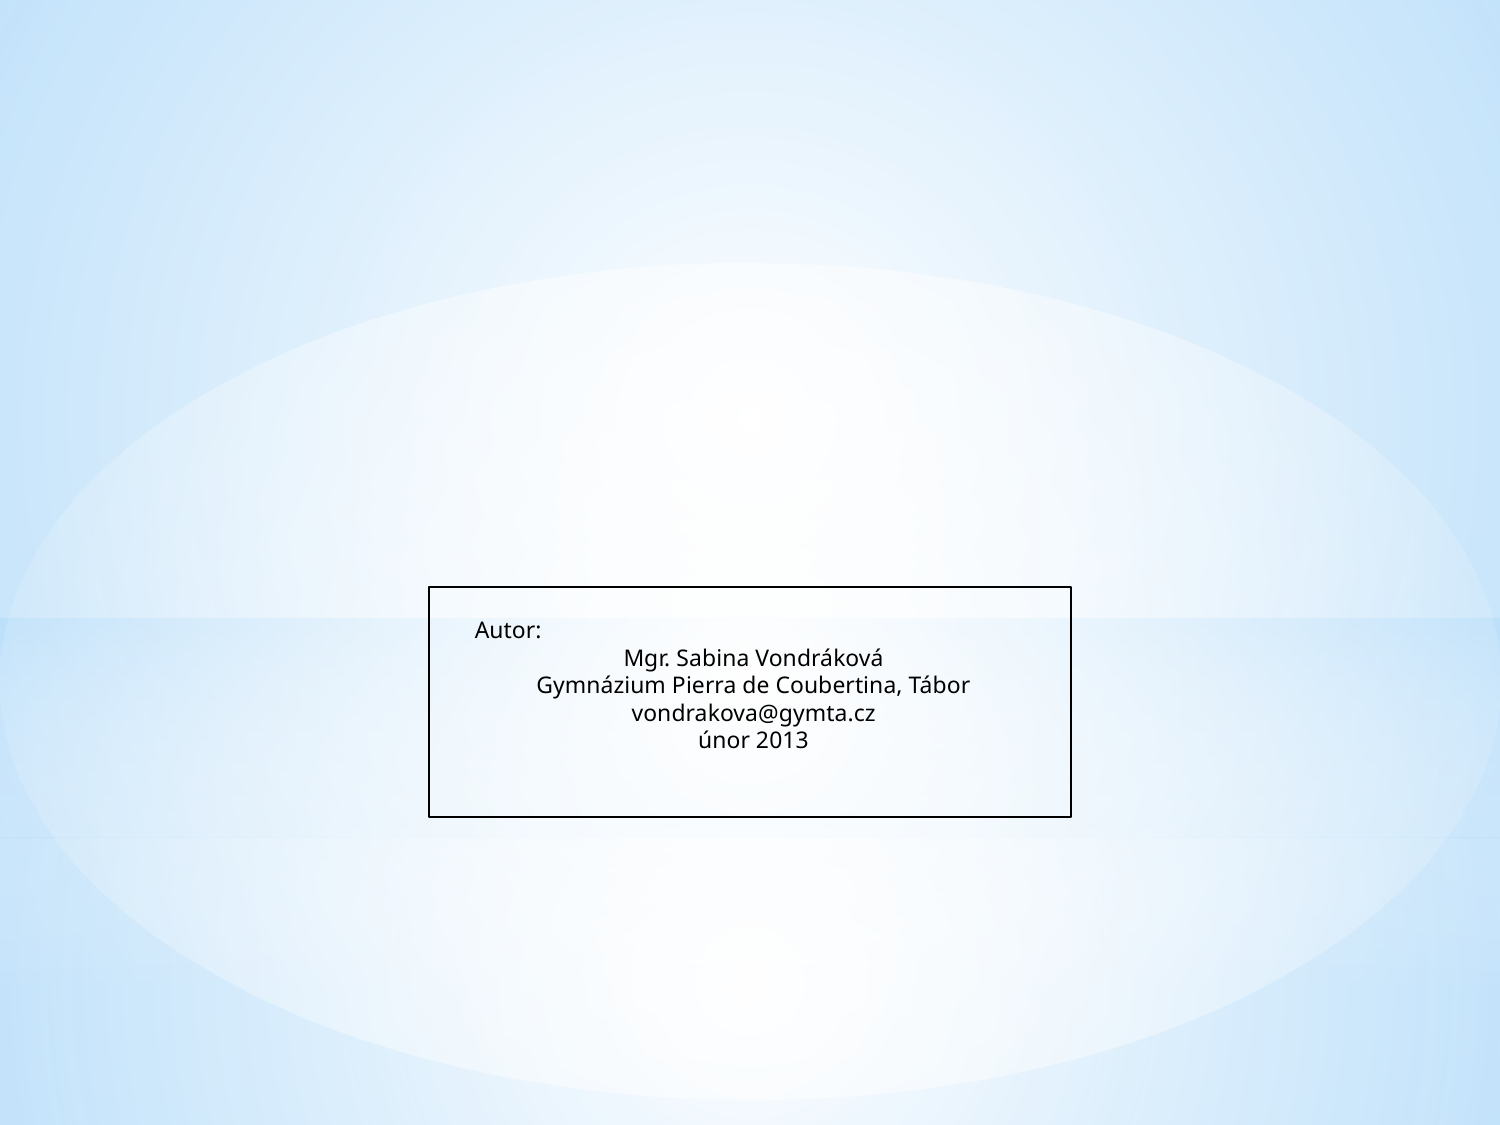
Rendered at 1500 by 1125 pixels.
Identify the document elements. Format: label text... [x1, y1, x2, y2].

text_box Autor: Mgr. Sabina Vondráková Gymnázium Pierra de Coubertina, Tábor vondrakova@gymta.cz únor 2013 [461, 609, 1047, 761]
text_box [428, 585, 1072, 819]
